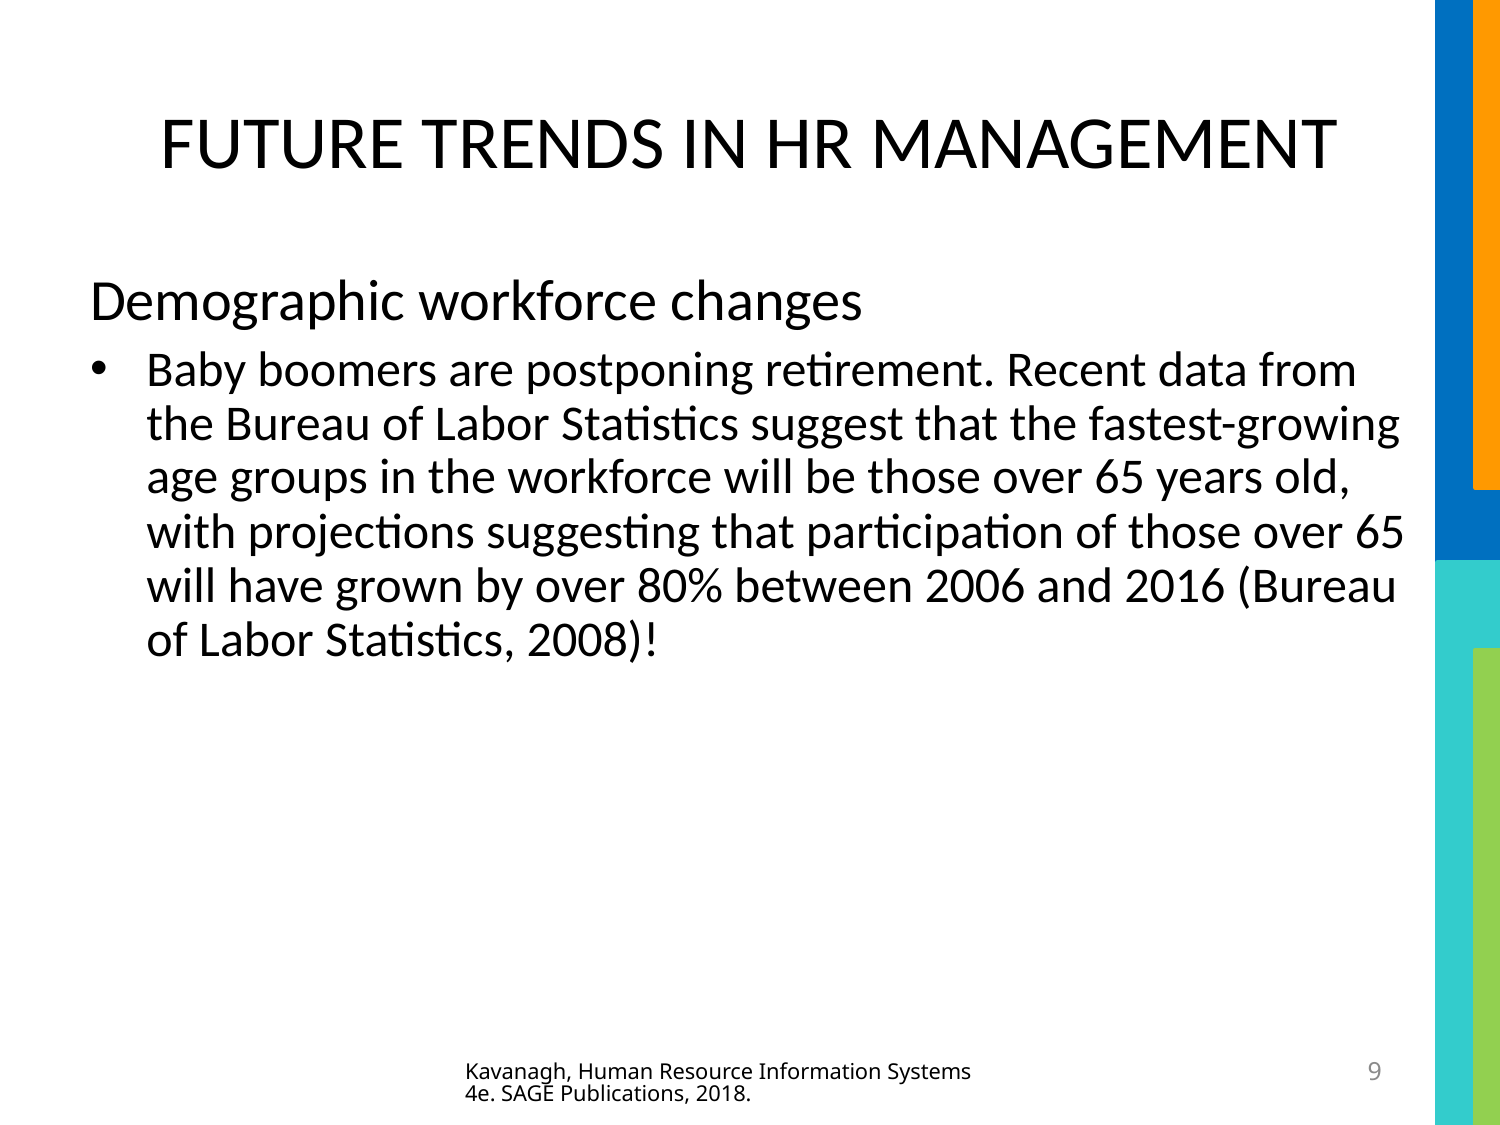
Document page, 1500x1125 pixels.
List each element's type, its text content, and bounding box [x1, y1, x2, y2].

slide_number 9 [1059, 1042, 1397, 1103]
list Demographic workforce changes Baby boomers are postponing retirement. Recent data from the Bureau of Labor Statistics suggest that the fastest-growing age groups in the workforce will be those over 65 years old, with projections suggesting that participation of those over 65 will have grown by over 80% between 2006 and 2016 (Bureau of Labor Statistics, 2008)! [75, 262, 1425, 1005]
footer Kavanagh, Human Resource Information Systems 4e. SAGE Publications, 2018. [450, 1042, 1004, 1103]
title FUTURE TRENDS IN HR MANAGEMENT [75, 45, 1425, 233]
